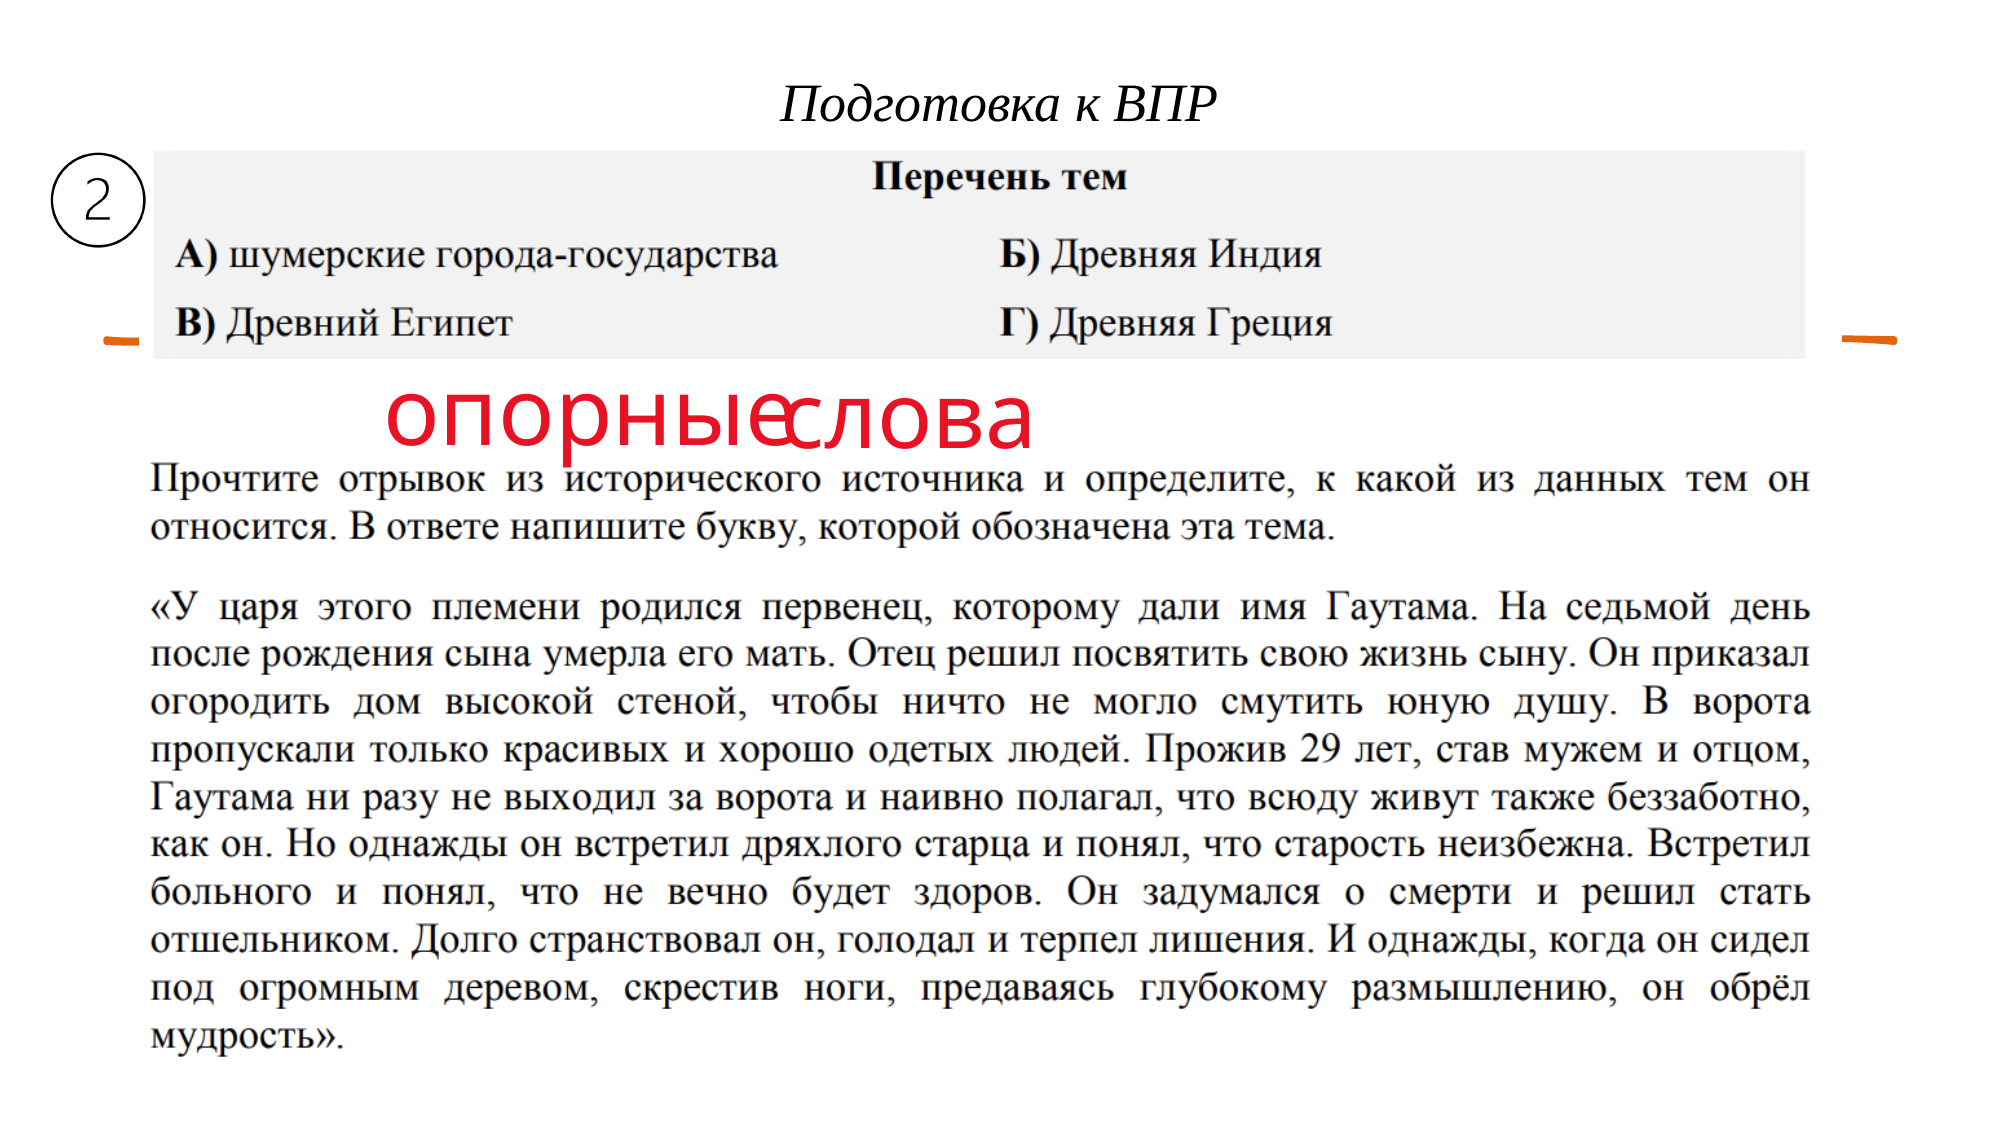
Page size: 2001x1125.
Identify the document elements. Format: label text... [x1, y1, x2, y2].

title Подготовка к ВПР [137, 59, 1863, 141]
picture [38, 126, 1842, 1097]
